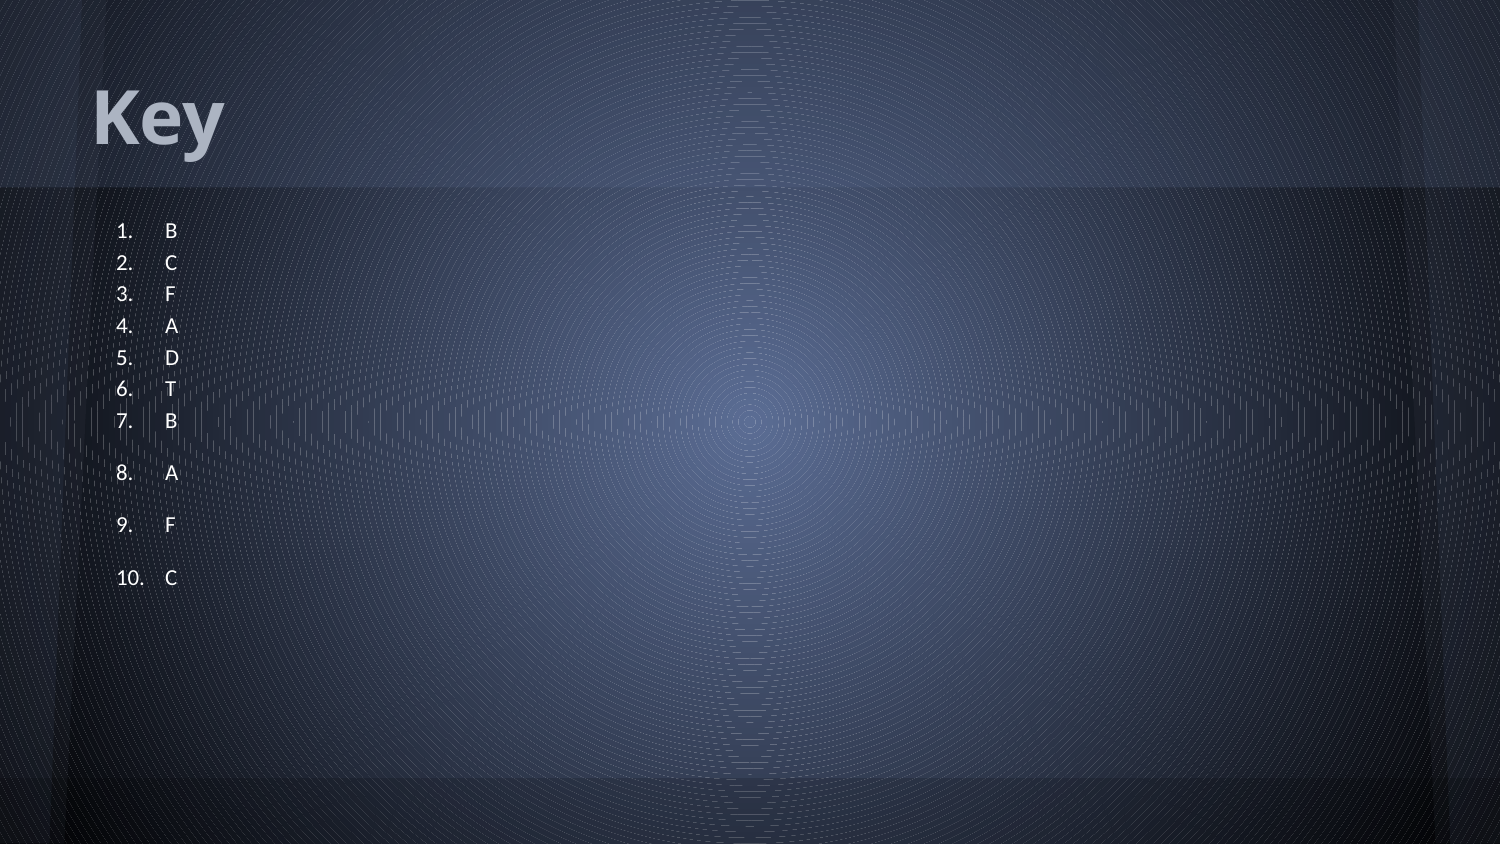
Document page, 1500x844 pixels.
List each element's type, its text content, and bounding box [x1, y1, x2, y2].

list B C F A D T B A F C [75, 196, 1425, 808]
title Key [75, 33, 1425, 175]
